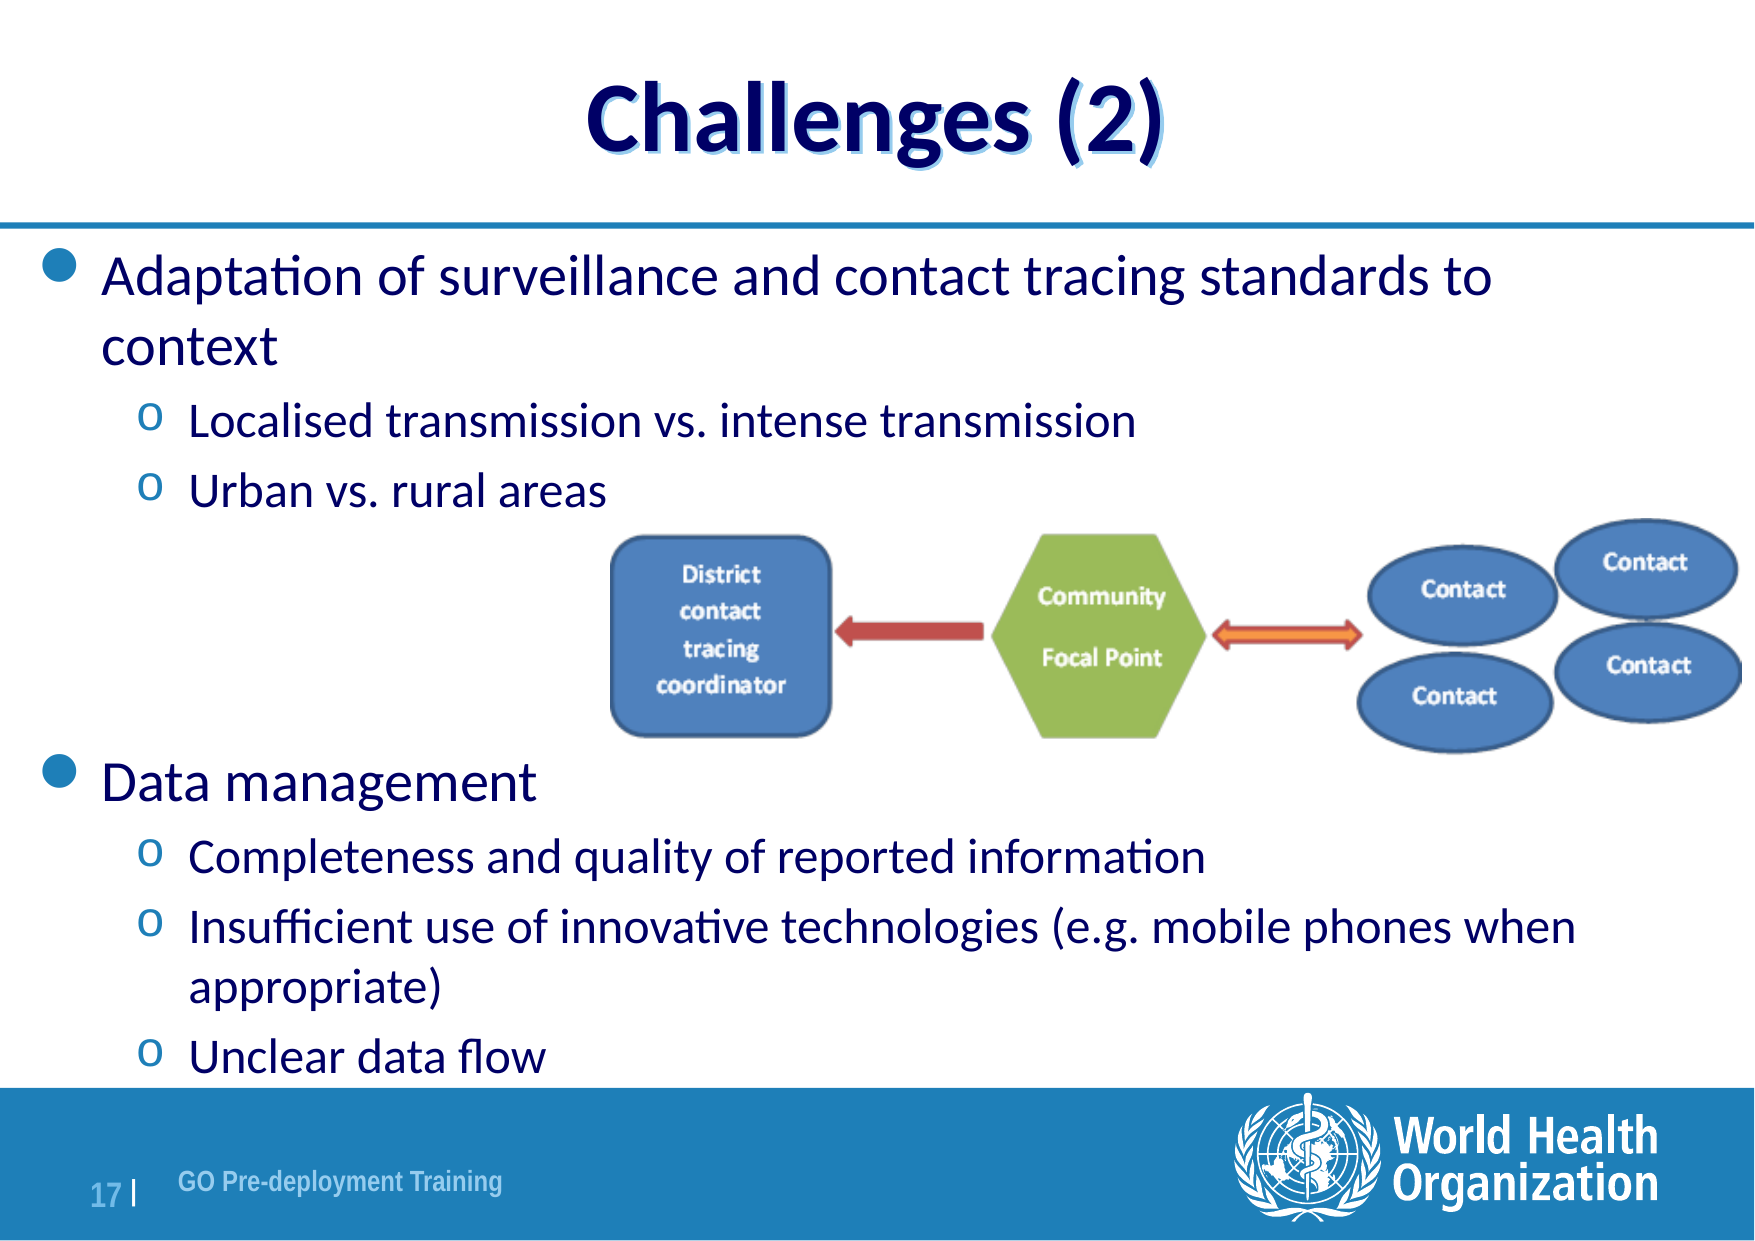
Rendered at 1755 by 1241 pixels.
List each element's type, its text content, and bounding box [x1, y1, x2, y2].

title Challenges (2) [0, 0, 1755, 224]
list Adaptation of surveillance and contact tracing standards to context Localised transmission vs. intense transmission Urban vs. rural areas Data management Completeness and quality of reported information Insufficient use of innovative technologies (e.g. mobile phones when appropriate) Unclear data flow [37, 237, 1669, 1121]
picture [609, 518, 1742, 757]
